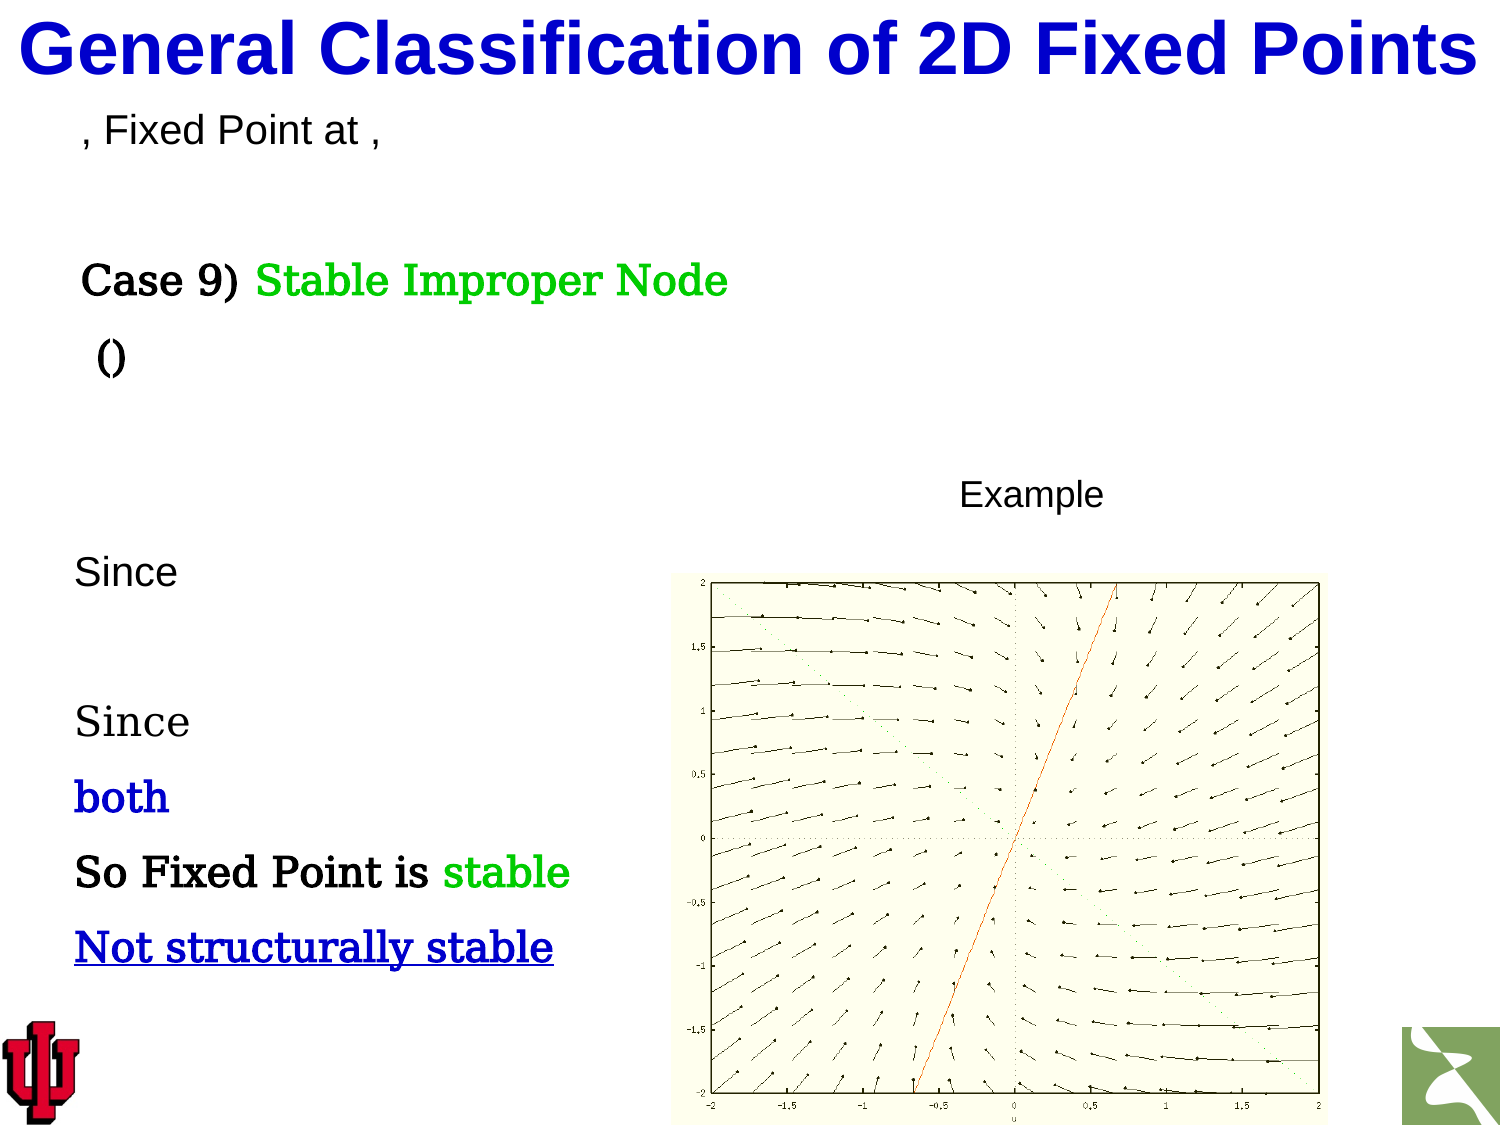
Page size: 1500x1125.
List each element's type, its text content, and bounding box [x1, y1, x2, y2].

picture [671, 573, 1328, 1125]
title General Classification of 2D Fixed Points [0, 0, 1500, 90]
picture [1402, 1027, 1500, 1125]
picture [0, 1020, 80, 1125]
